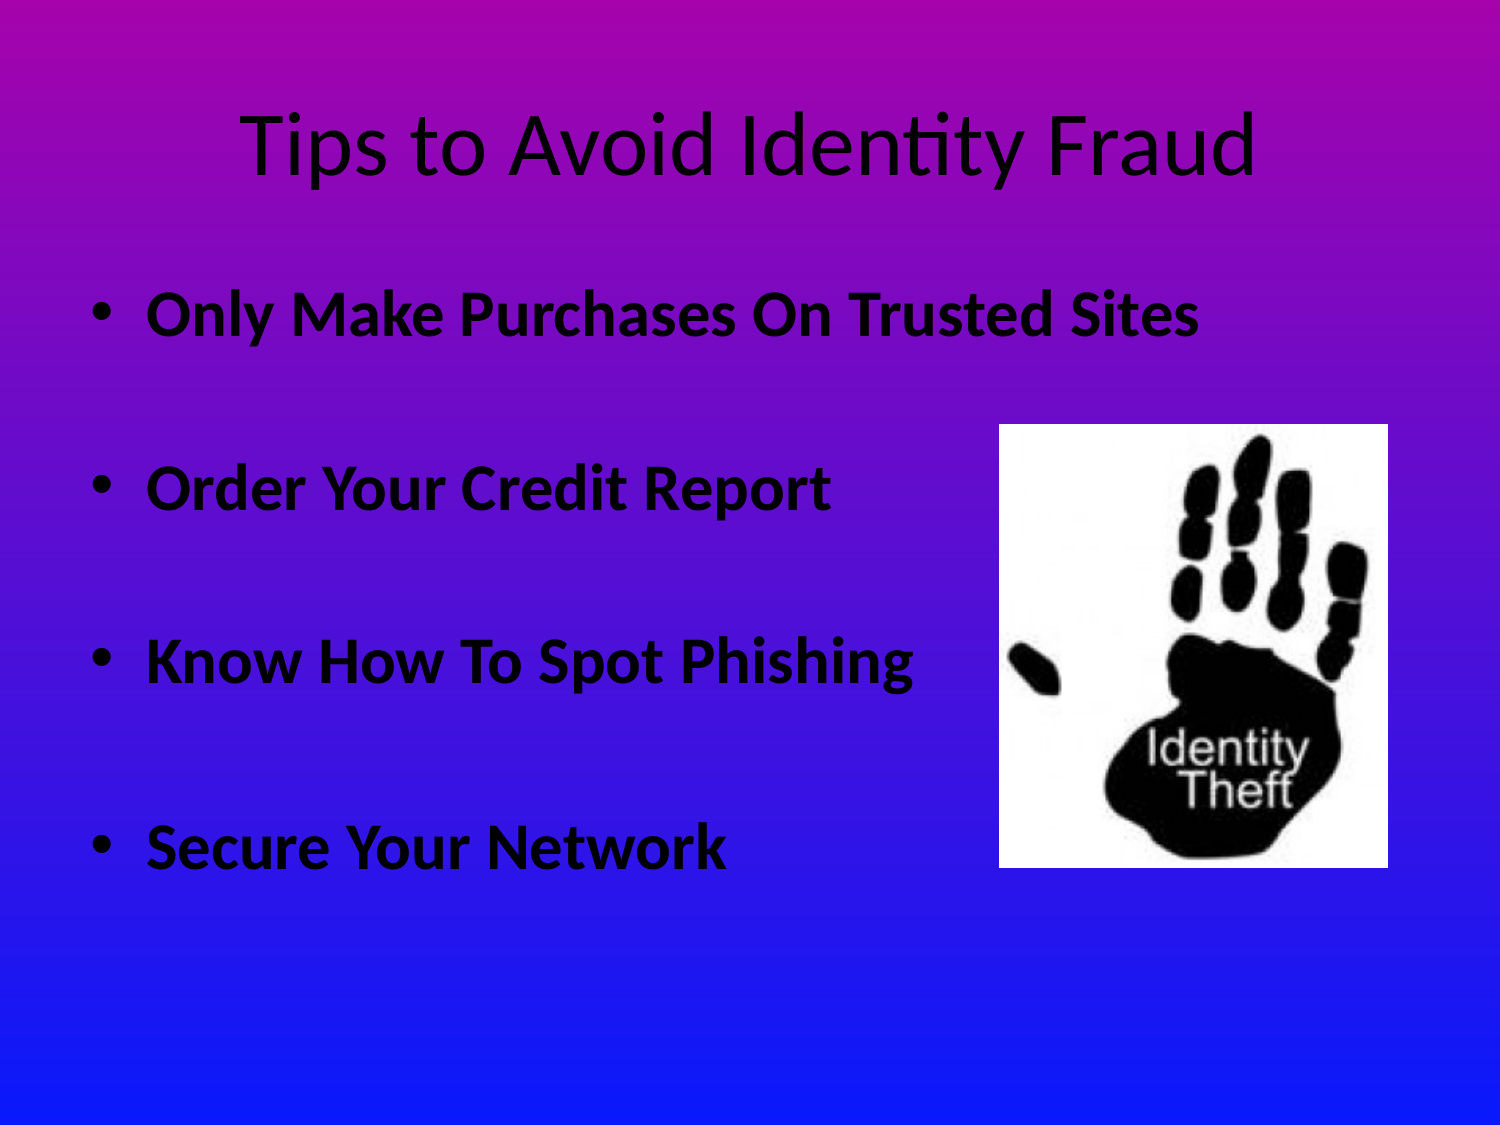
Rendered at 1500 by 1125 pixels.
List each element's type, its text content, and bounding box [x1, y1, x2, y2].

list Only Make Purchases On Trusted Sites Order Your Credit Report Know How To Spot Phishing Secure Your Network [75, 262, 1425, 1005]
title Tips to Avoid Identity Fraud [75, 45, 1425, 233]
picture [999, 424, 1388, 868]
